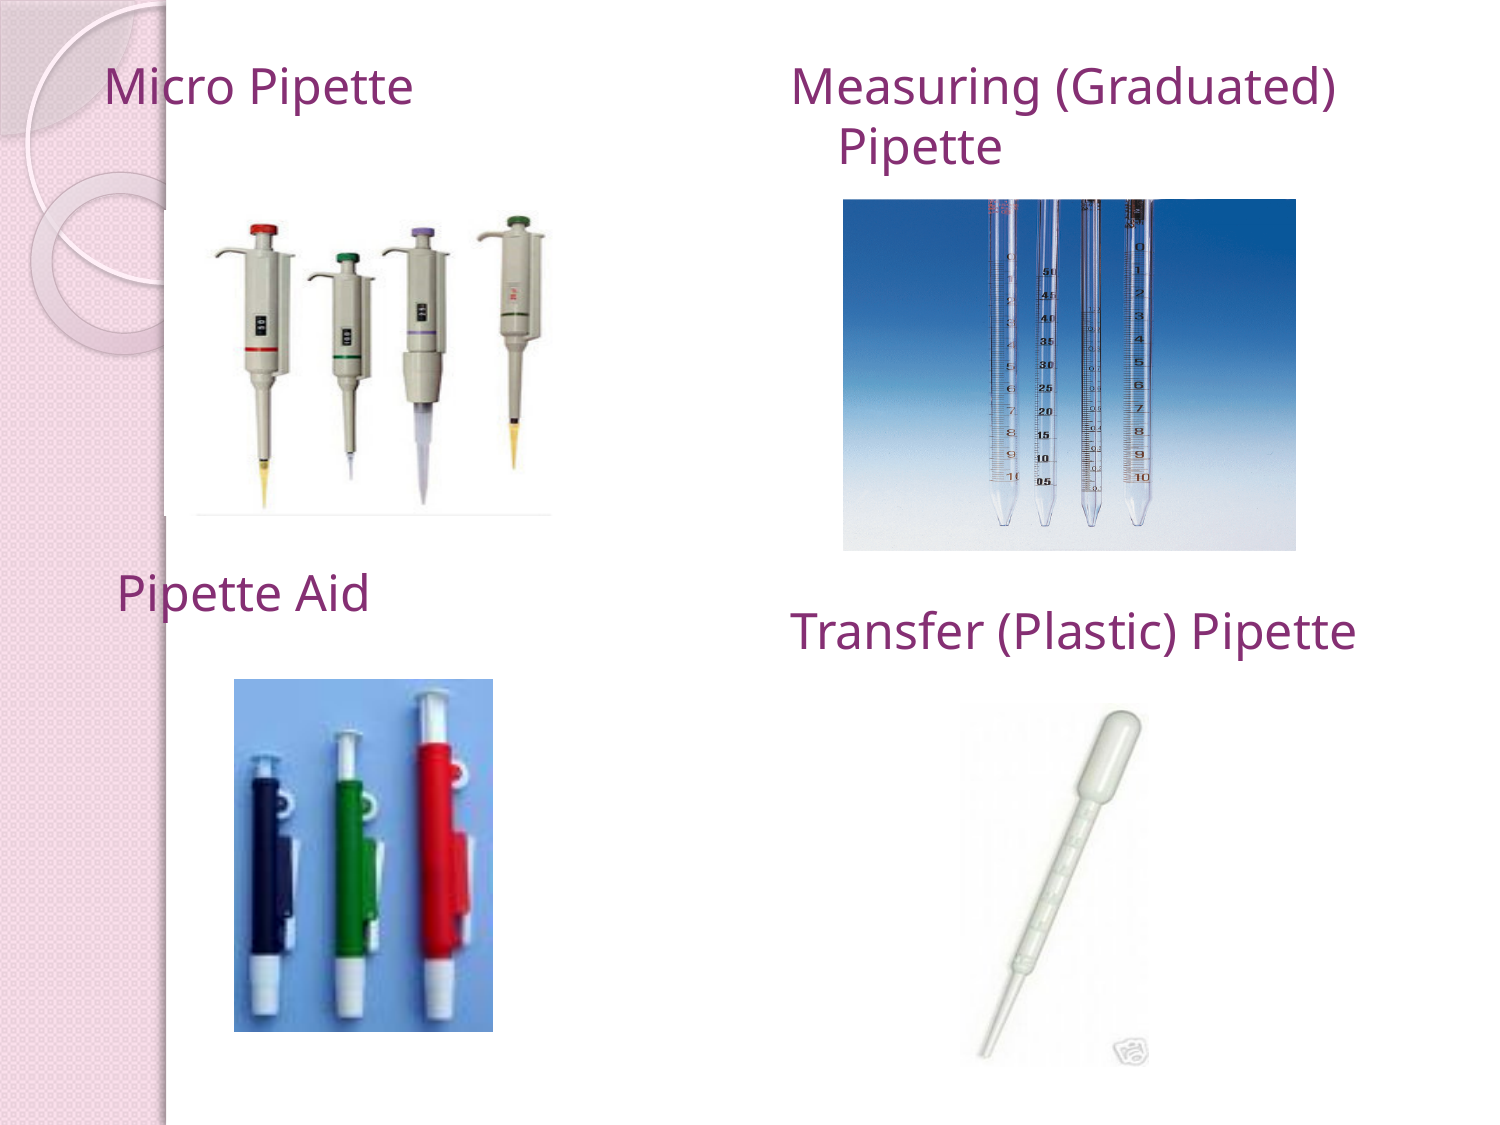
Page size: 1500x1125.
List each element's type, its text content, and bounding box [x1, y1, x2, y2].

picture [960, 702, 1150, 1067]
list Micro Pipette Pipette Aid [75, 46, 738, 1005]
picture [843, 198, 1296, 551]
picture [234, 679, 493, 1032]
picture [163, 210, 598, 516]
list Measuring (Graduated) Pipette Transfer (Plastic) Pipette [762, 46, 1425, 1005]
